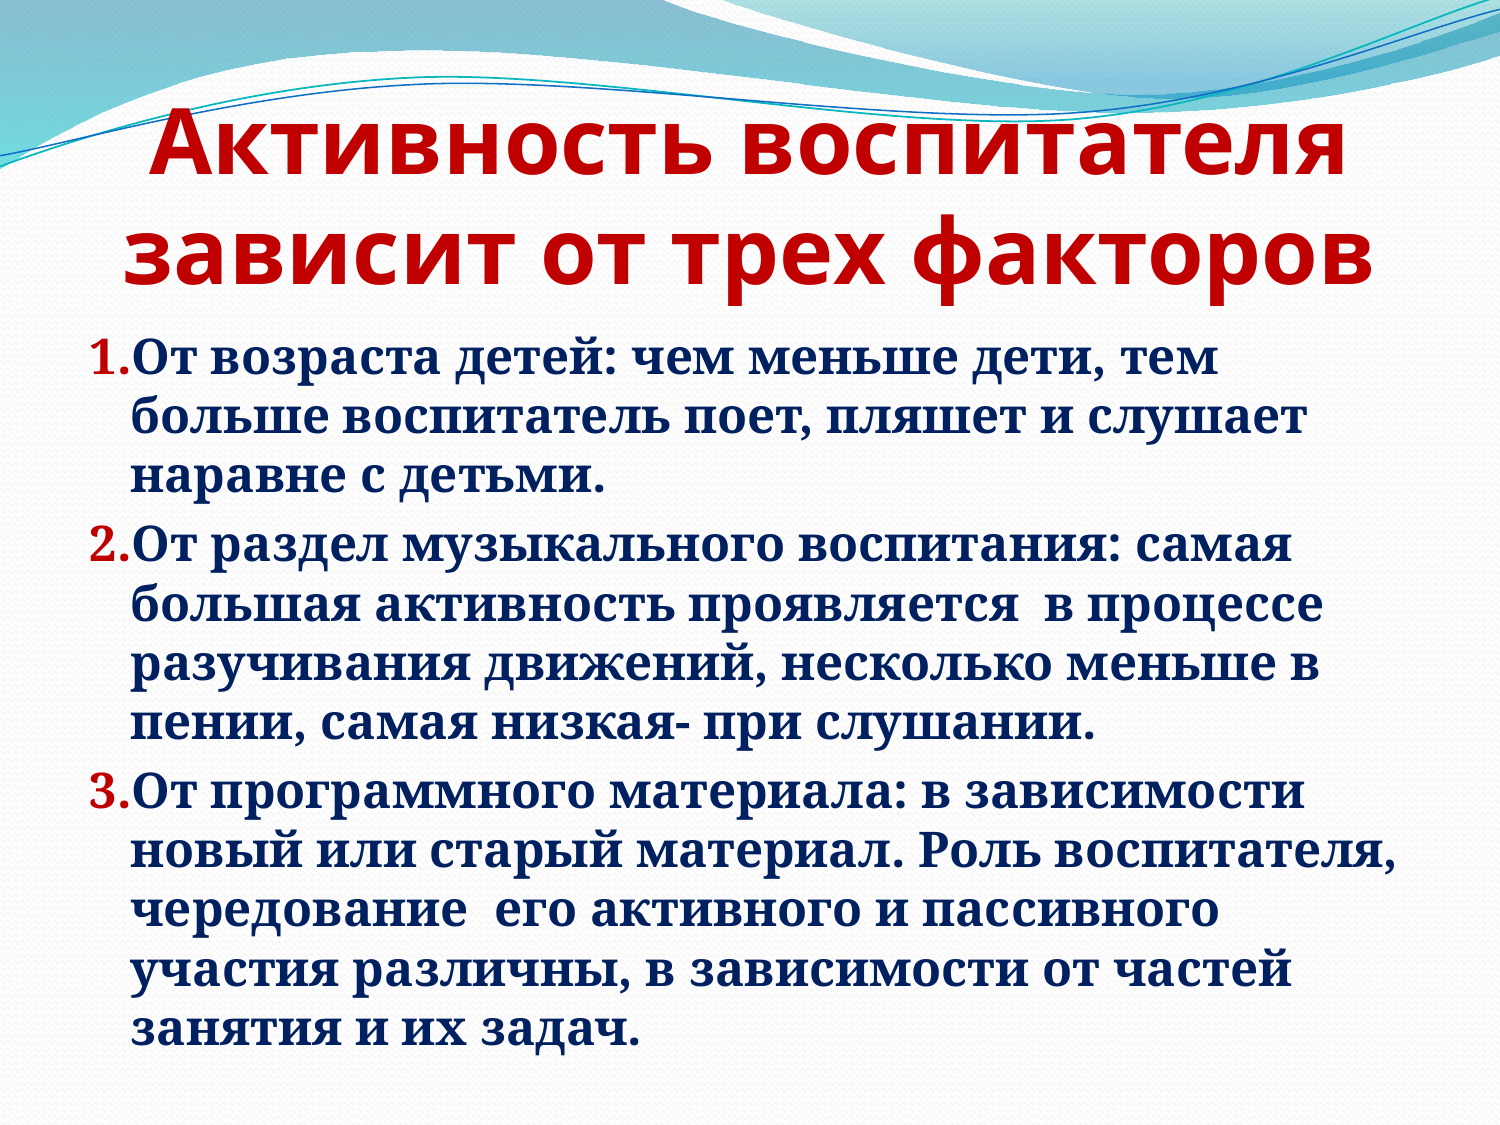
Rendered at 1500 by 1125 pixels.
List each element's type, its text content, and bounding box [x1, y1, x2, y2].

title Активность воспитателя зависит от трех факторов [75, 115, 1425, 303]
list 1.От возраста детей: чем меньше дети, тем больше воспитатель поет, пляшет и слушает наравне с детьми. 2.От раздел музыкального воспитания: самая большая активность проявляется в процессе разучивания движений, несколько меньше в пении, самая низкая- при слушании. 3.От программного материала: в зависимости новый или старый материал. Роль воспитателя, чередование его активного и пассивного участия различны, в зависимости от частей занятия и их задач. [75, 317, 1425, 1079]
